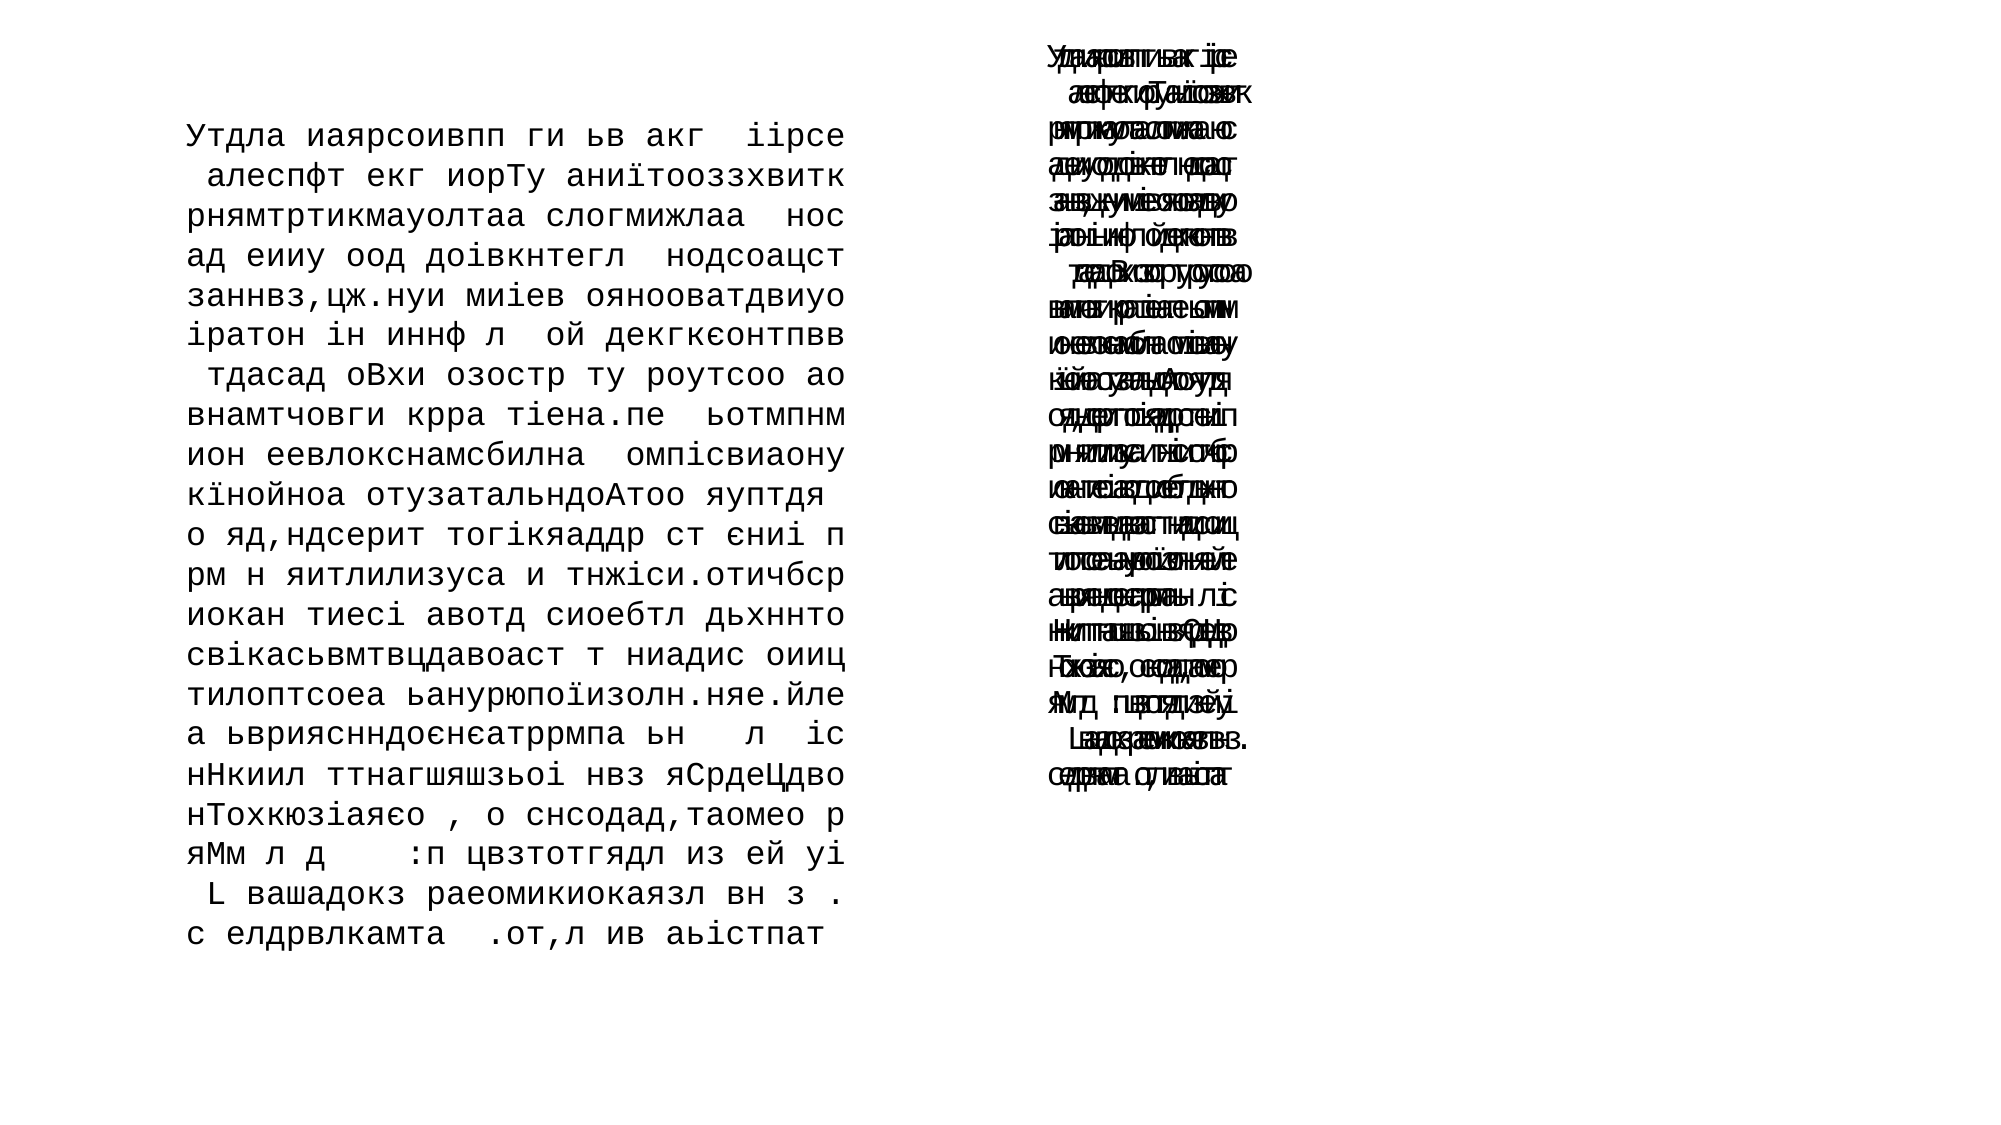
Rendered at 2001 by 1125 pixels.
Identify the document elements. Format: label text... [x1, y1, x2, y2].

text_box Утдла иаярсоивпп ги ьв акг іірсе алеспфт екг иорТу аниїтооззхвитк рнямтртикмауолтаа слогмижлаа нос ад еииу оод доівкнтегл нодсоацст заннвз,цж.нуи миіев оянооватдвиуо іратон ін иннф л ой декгкєонтпвв тдасад оВхи озостр ту роутсоо ао внамтчовги крра тіена.пе ьотмпнм ион еевлокснамсбилна омпісвиаону кїнойноа отузатальндоАтоо яуптдя о яд,ндсерит тогікяаддр ст єниі п рм н яитлилизуса и тнжіси.отичбср иокан тиесі авотд сиоебтл дьхннто свікасьвмтвцдавоаст т ниадис оииц тилоптсоеа ьанурюпоїизолн.няе.йле а ьврияснндоєнєатррмпа ьн л іс нHкиил ттнагшяшзьоі нвз яСрдеЦдво нTохкюзіаяєо , о снсодад,таомео р яMм л д :п цвзтотгядл из ей уі L вашадокз раеомикиокаязл вн з . с елдрвлкамта .от,л ив аьістпат [1032, 31, 1905, 801]
text_box Утдла иаярсоивпп ги ьв акг іірсе алеспфт екг иорТу аниїтооззхвитк рнямтртикмауолтаа слогмижлаа нос ад еииу оод доівкнтегл нодсоацст заннвз,цж.нуи миіев оянооватдвиуо іратон ін иннф л ой декгкєонтпвв тдасад оВхи озостр ту роутсоо ао внамтчовги крра тіена.пе ьотмпнм ион еевлокснамсбилна омпісвиаону кїнойноа отузатальндоАтоо яуптдя о яд,ндсерит тогікяаддр ст єниі п рм н яитлилизуса и тнжіси.отичбср иокан тиесі авотд сиоебтл дьхннто свікасьвмтвцдавоаст т ниадис оииц тилоптсоеа ьанурюпоїизолн.няе.йле а ьврияснндоєнєатррмпа ьн л іс нHкиил ттнагшяшзьоі нвз яСрдеЦдво нTохкюзіаяєо , о снсодад,таомео р яMм л д :п цвзтотгядл из ей уі L вашадокз раеомикиокаязл вн з . с елдрвлкамта .от,л ив аьістпат [171, 105, 867, 999]
